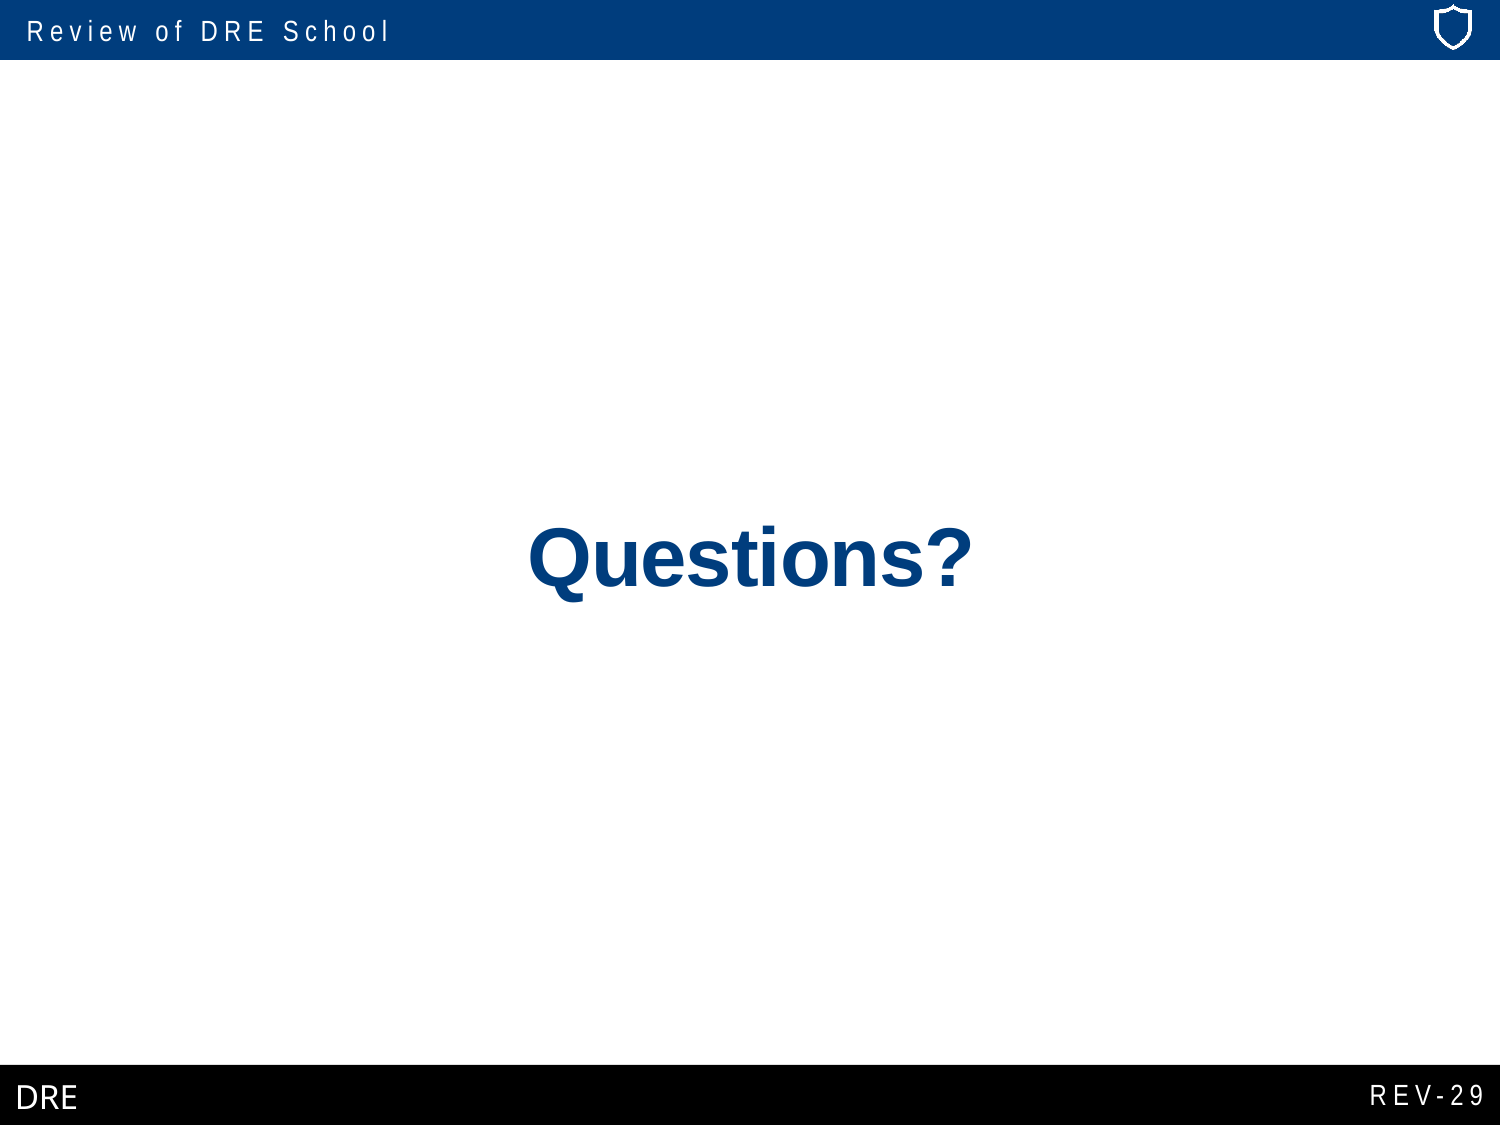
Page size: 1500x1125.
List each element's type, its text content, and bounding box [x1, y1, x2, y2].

picture [1434, 4, 1472, 50]
title Questions? [51, 305, 1452, 612]
slide_number REV-29 [1218, 1063, 1499, 1124]
